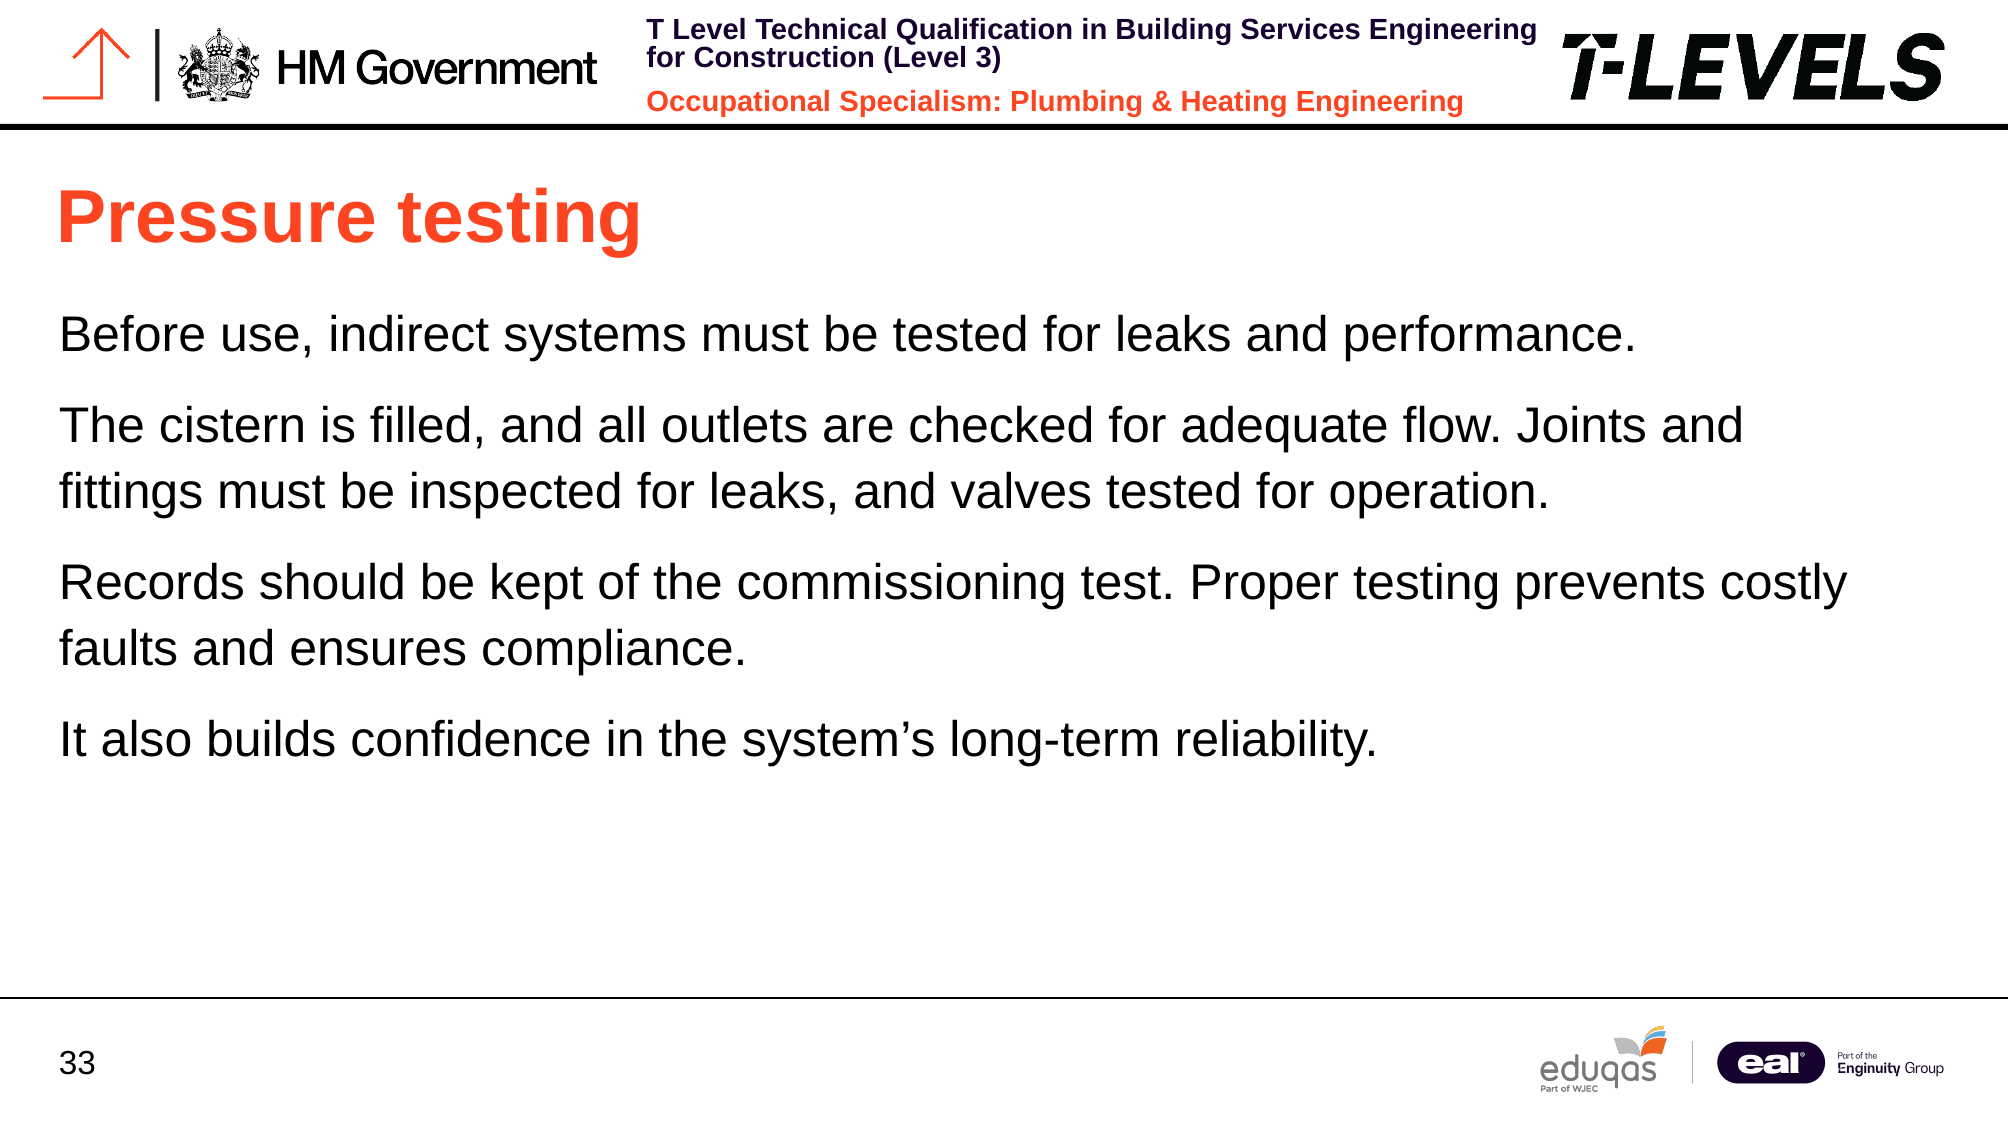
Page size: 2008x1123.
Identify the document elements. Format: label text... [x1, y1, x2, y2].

text_box Before use, indirect systems must be tested for leaks and performance. The cistern is filled, and all outlets are checked for adequate flow. Joints and fittings must be inspected for leaks, and valves tested for operation. Records should be kept of the commissioning test. Proper testing prevents costly faults and ensures compliance. It also builds confidence in the system’s long-term reliability. [58, 295, 1854, 796]
picture [1535, 1021, 1949, 1097]
picture [38, 27, 136, 100]
title Pressure testing [41, 111, 1949, 314]
picture [155, 28, 597, 102]
picture [1543, 25, 1964, 108]
